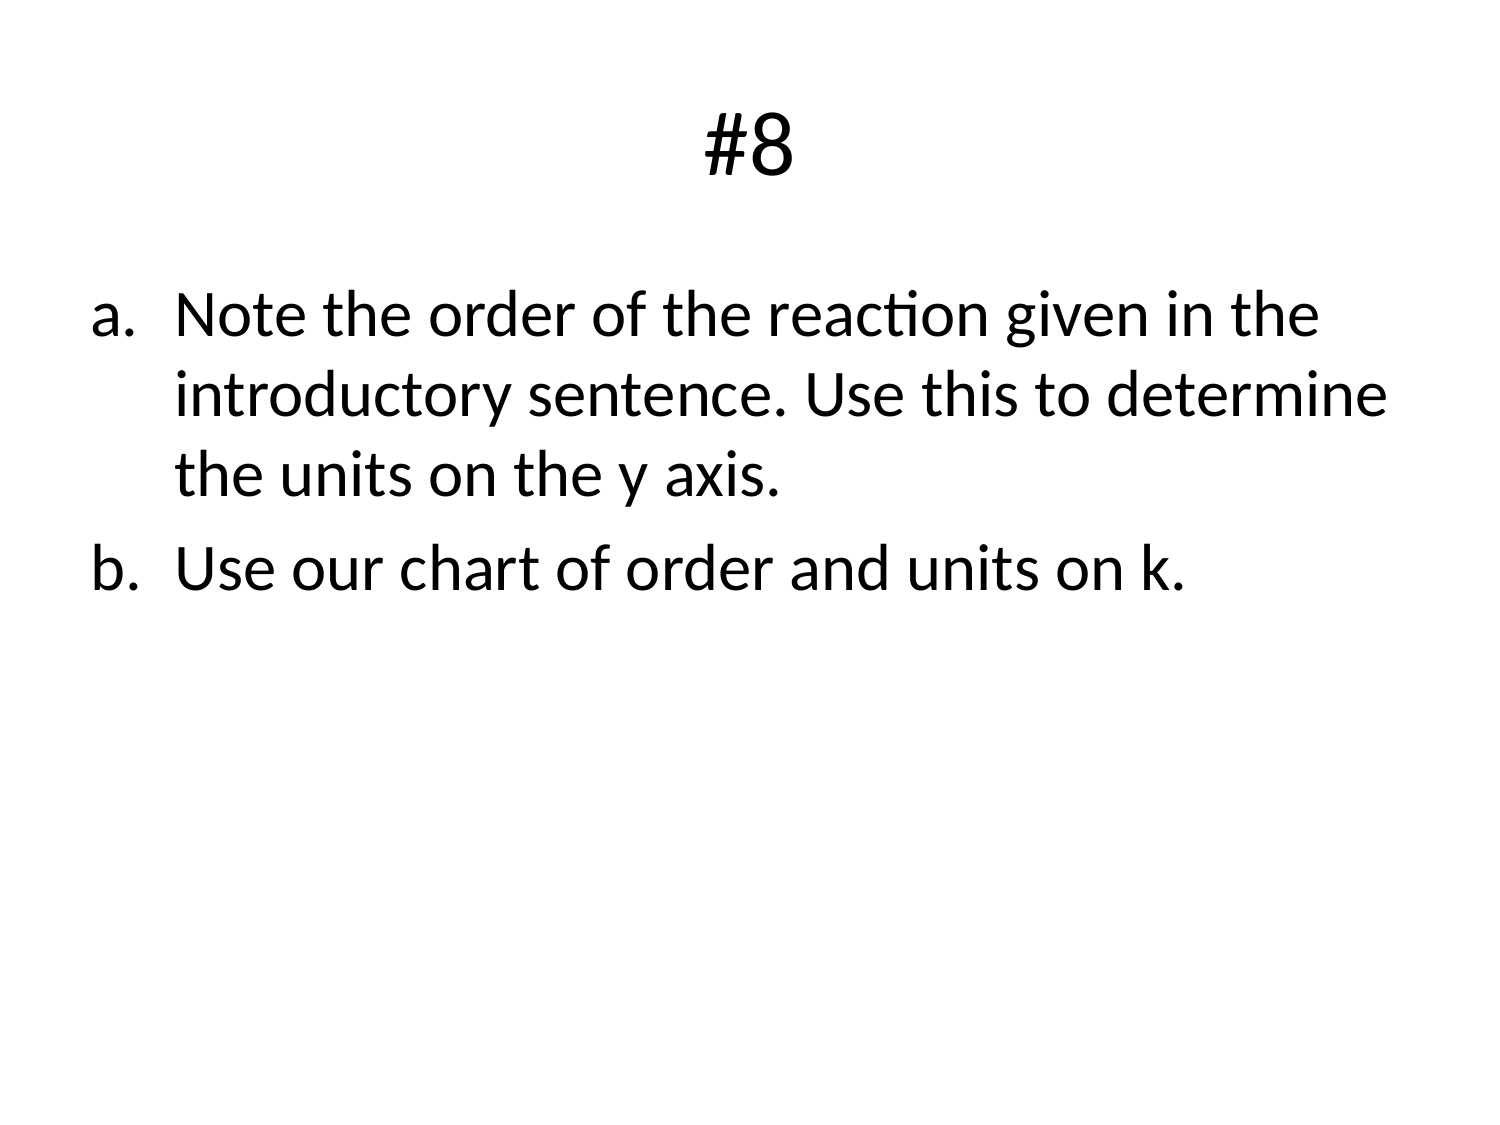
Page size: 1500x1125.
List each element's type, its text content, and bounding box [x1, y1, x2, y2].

title #8 [74, 44, 1426, 233]
list Note the order of the reaction given in the introductory sentence. Use this to determine the units on the y axis. Use our chart of order and units on k. [74, 262, 1426, 1006]
